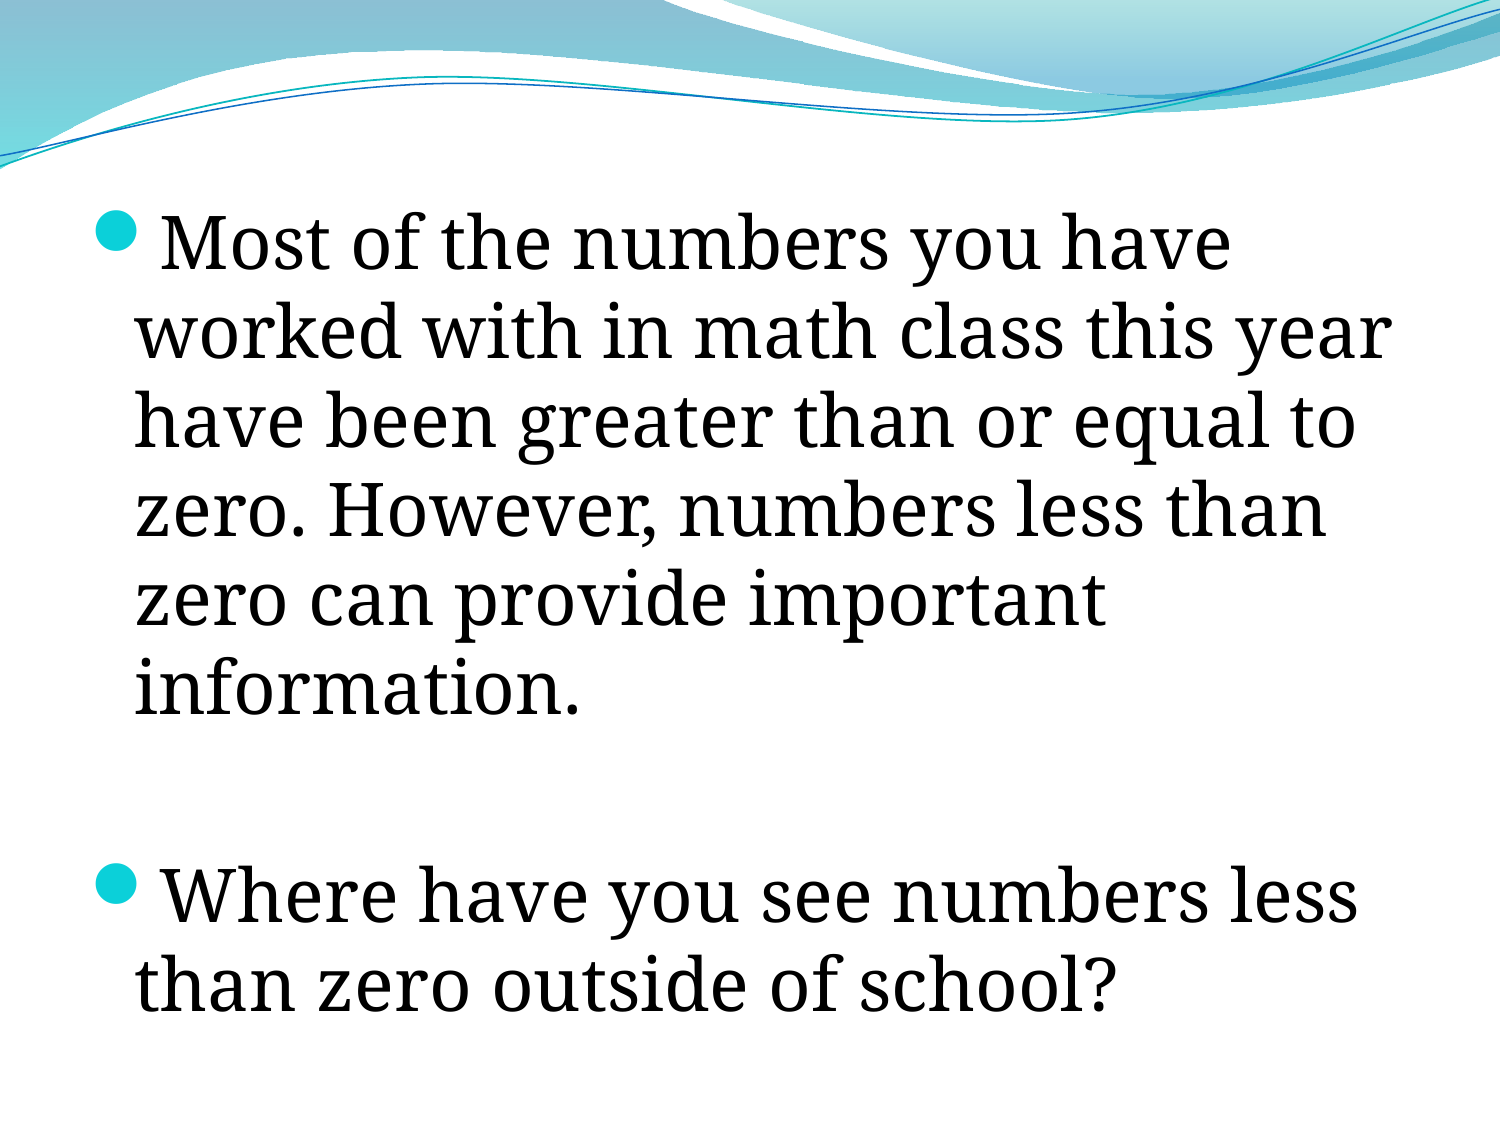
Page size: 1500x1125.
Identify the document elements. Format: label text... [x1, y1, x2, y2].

list Most of the numbers you have worked with in math class this year have been greater than or equal to zero. However, numbers less than zero can provide important information. Where have you see numbers less than zero outside of school? [75, 187, 1425, 1038]
